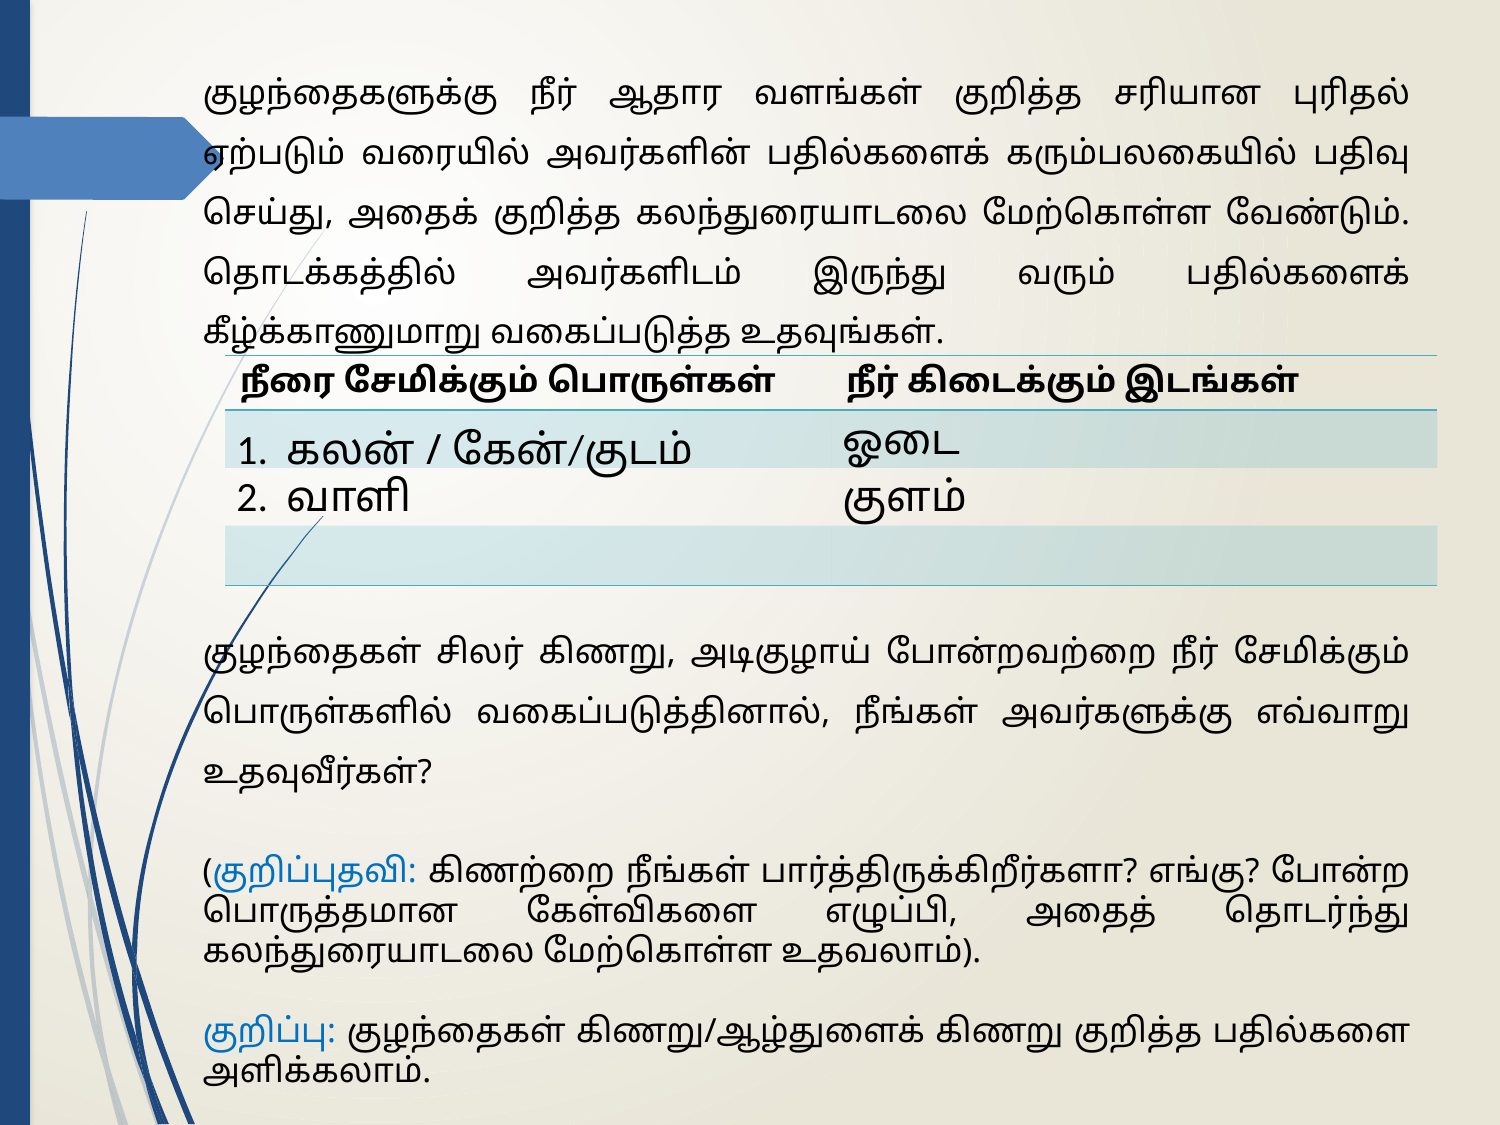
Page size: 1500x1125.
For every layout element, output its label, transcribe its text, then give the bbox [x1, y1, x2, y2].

table_cell ஓடை [831, 411, 1437, 468]
table_cell 1. கலன் / கேன்/குடம் [225, 411, 831, 468]
text_box குழந்தைகளுக்கு நீர் ஆதார வளங்கள் குறித்த சரியான புரிதல் ஏற்படும் வரையில் அவர்களின் பதில்களைக் கரும்பலகையில் பதிவு செய்து, அதைக் குறித்த கலந்துரையாடலை மேற்கொள்ள வேண்டும். தொடக்கத்தில் அவர்களிடம் இருந்து வரும் பதில்களைக் கீழ்க்காணுமாறு வகைப்படுத்த உதவுங்கள். குழந்தைகள் சிலர் கிணறு, அடிகுழாய் போன்றவற்றை நீர் சேமிக்கும் பொருள்களில் வகைப்படுத்தினால், நீங்கள் அவர்களுக்கு எவ்வாறு உதவுவீர்கள்? (குறிப்புதவி: கிணற்றை நீங்கள் பார்த்திருக்கிறீர்களா? எங்கு? போன்ற பொருத்தமான கேள்விகளை எழுப்பி, அதைத் தொடர்ந்து கலந்துரையாடலை மேற்கொள்ள உதவலாம்). குறிப்பு: குழந்தைகள் கிணறு/ஆழ்துளைக் கிணறு குறித்த பதில்களை அளிக்கலாம். [187, 43, 1425, 1097]
table_cell குளம் [831, 468, 1437, 526]
table_header நீரை சேமிக்கும் பொருள்கள் [225, 356, 831, 409]
table_cell [831, 526, 1437, 585]
table_header நீர் கிடைக்கும் இடங்கள் [831, 356, 1437, 409]
table_cell [225, 526, 831, 585]
table_cell 2. வாளி [225, 468, 831, 526]
